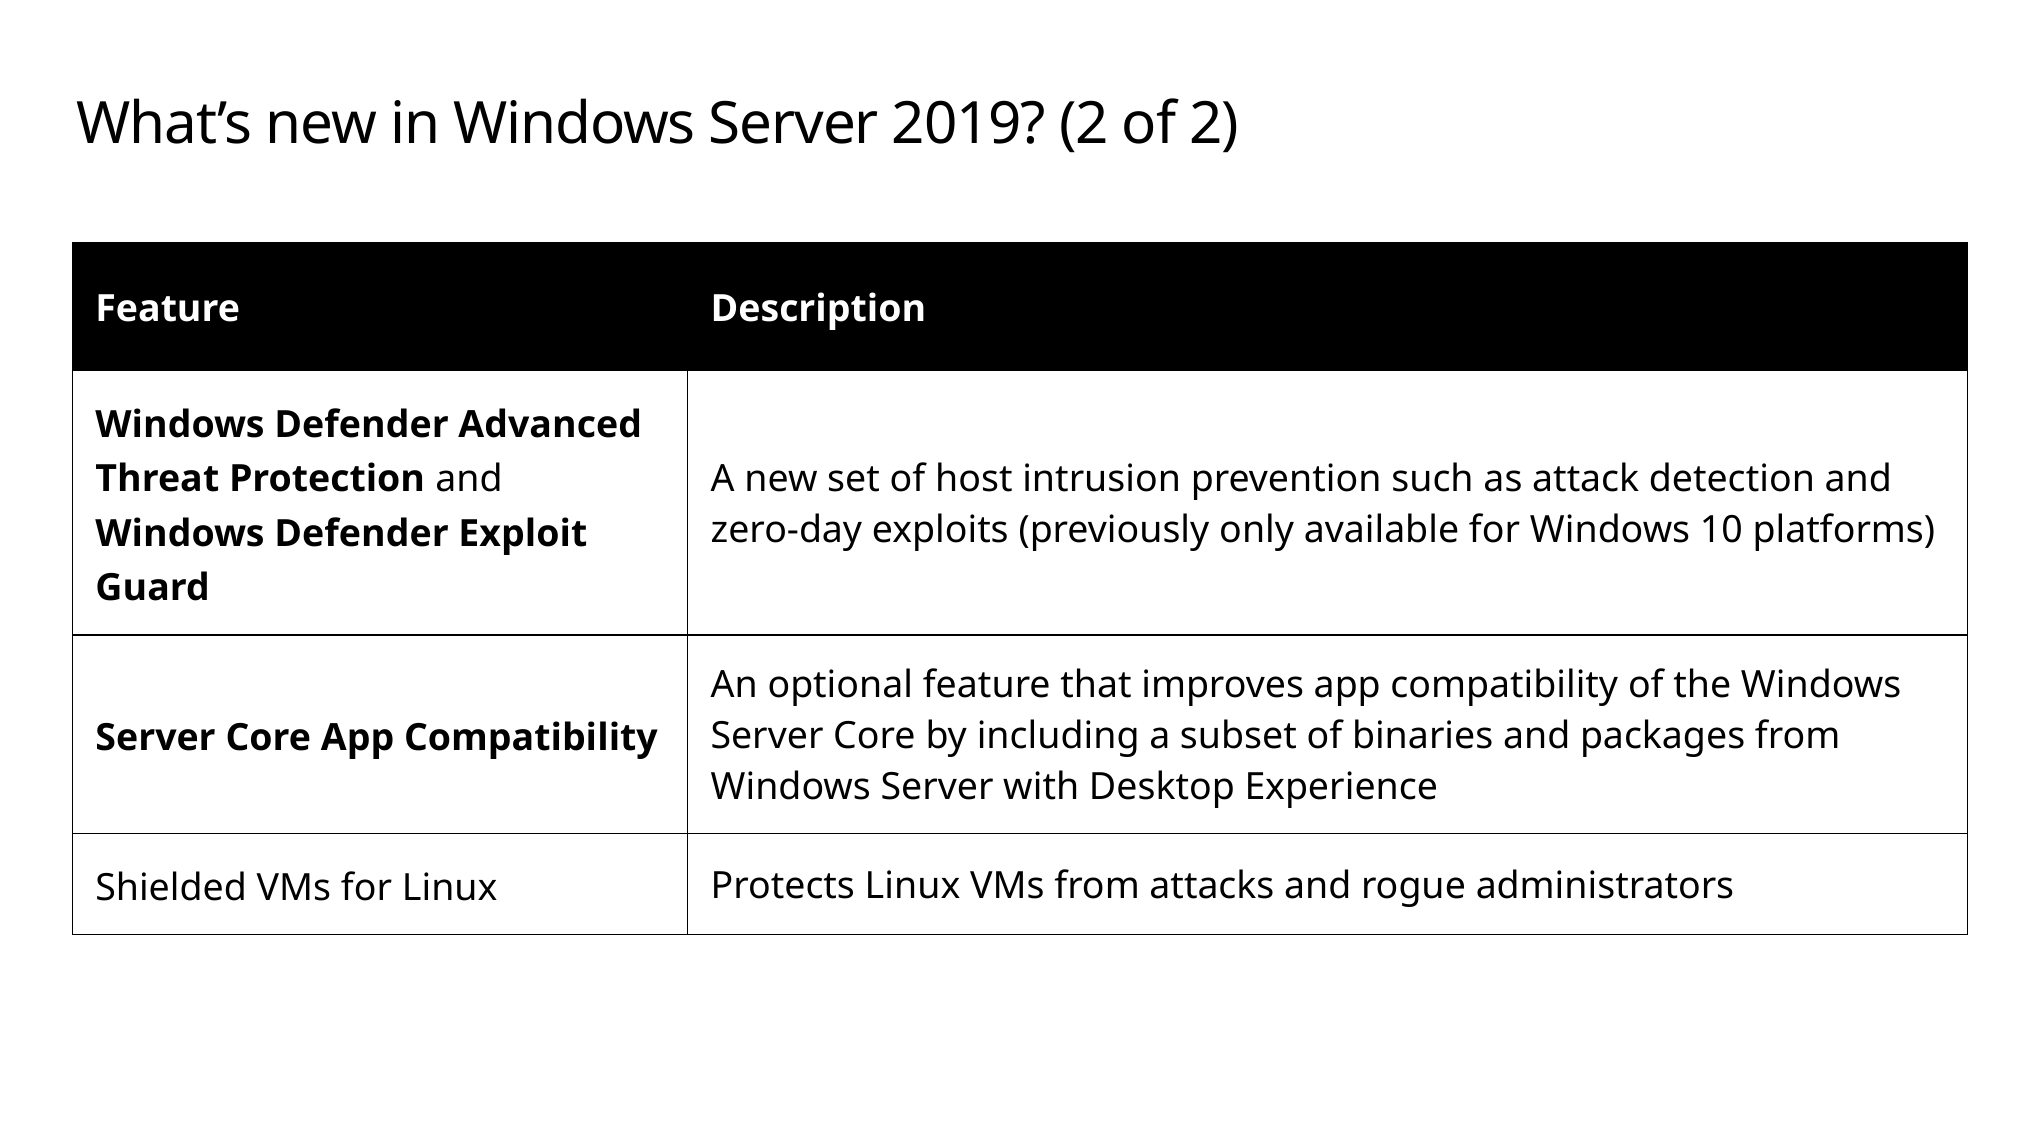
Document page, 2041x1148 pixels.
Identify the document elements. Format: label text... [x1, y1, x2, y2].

table_cell Windows Defender Advanced Threat Protection and Windows Defender Exploit Guard [73, 371, 687, 634]
table_cell A new set of host intrusion prevention such as attack detection and zero-day exploits (previously only available for Windows 10 platforms) [688, 371, 1967, 634]
table_header Description [688, 243, 1967, 370]
table_cell Shielded VMs for Linux [73, 834, 687, 934]
table_header Feature [73, 243, 688, 370]
title What’s new in Windows Server 2019? (2 of 2) [76, 93, 1968, 161]
table_cell Server Core App Compatibility [73, 636, 687, 833]
table_cell An optional feature that improves app compatibility of the Windows Server Core by including a subset of binaries and packages from Windows Server with Desktop Experience [688, 636, 1967, 833]
table_cell Protects Linux VMs from attacks and rogue administrators [688, 834, 1967, 934]
